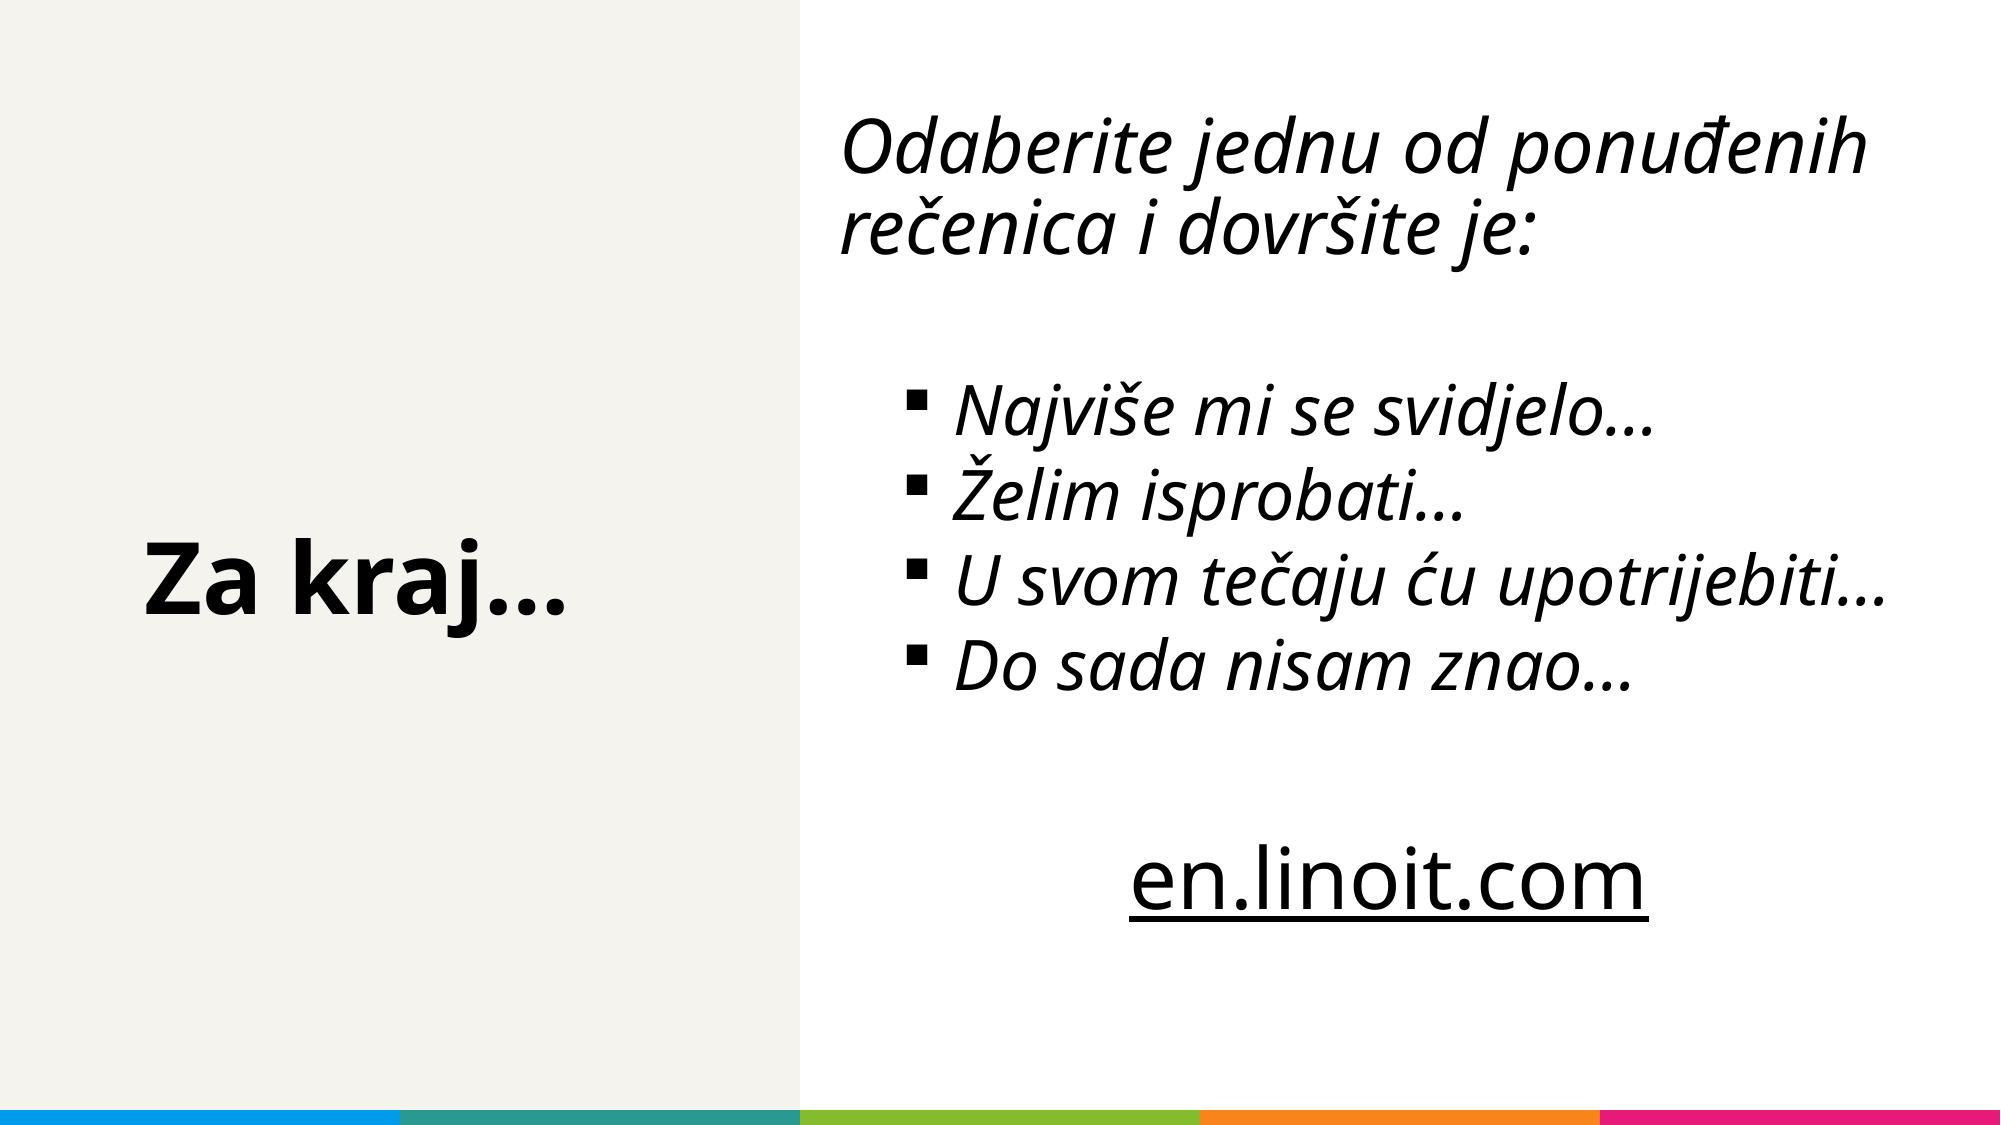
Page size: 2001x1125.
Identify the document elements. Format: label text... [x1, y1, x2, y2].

list Odaberite jednu od ponuđenih rečenica i dovršite je: Najviše mi se svidjelo… Želim isprobati… U svom tečaju ću upotrijebiti… Do sada nisam znao… en.linoit.com [816, 95, 1977, 943]
title Za kraj… [129, 149, 685, 975]
